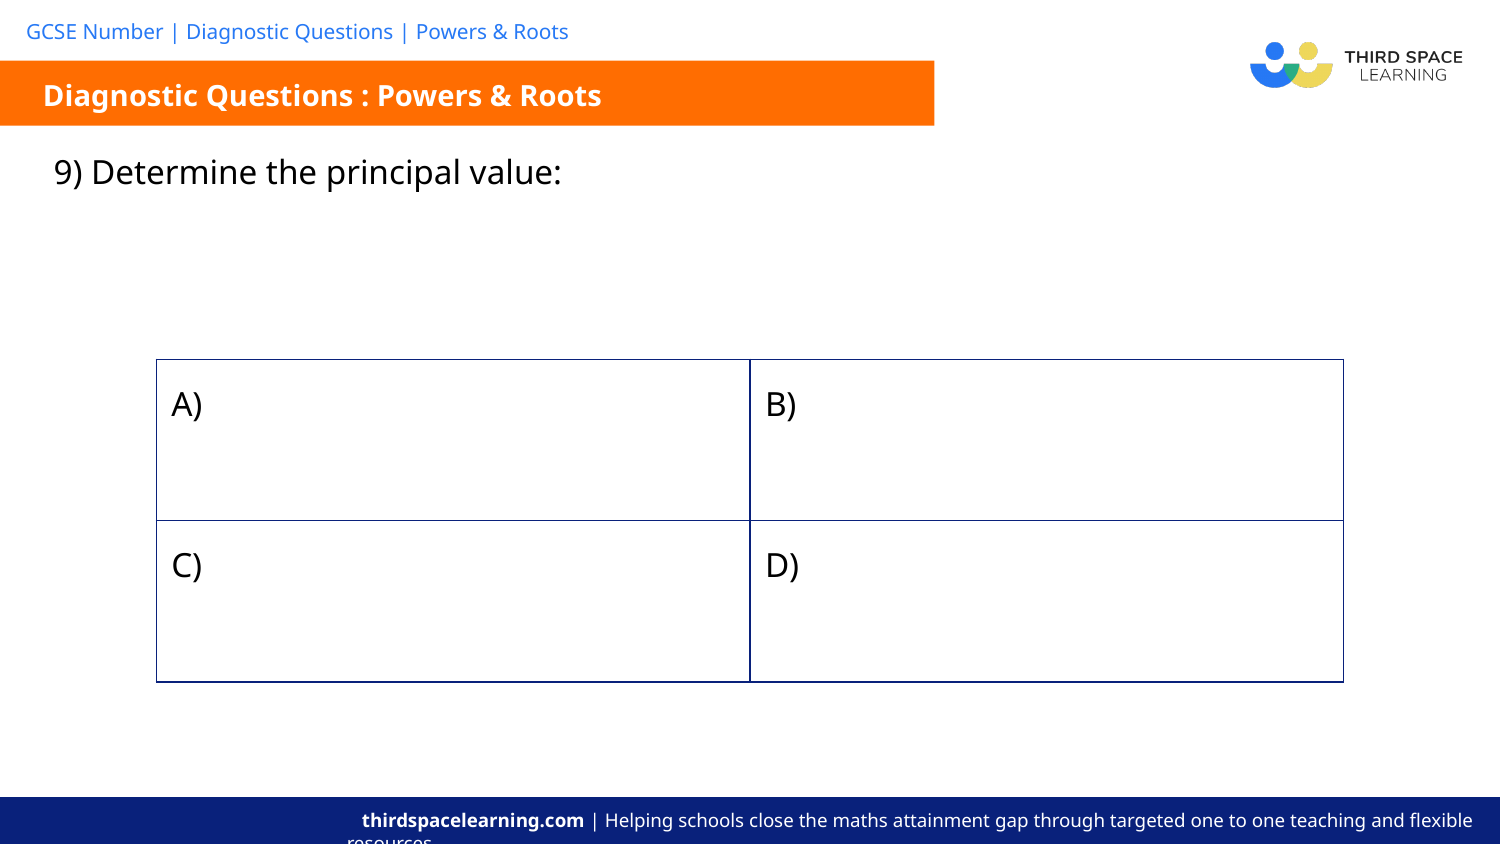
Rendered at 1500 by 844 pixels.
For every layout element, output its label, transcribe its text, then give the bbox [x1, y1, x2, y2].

picture [1250, 33, 1465, 99]
text_box Diagnostic Questions : Powers & Roots [27, 61, 778, 127]
